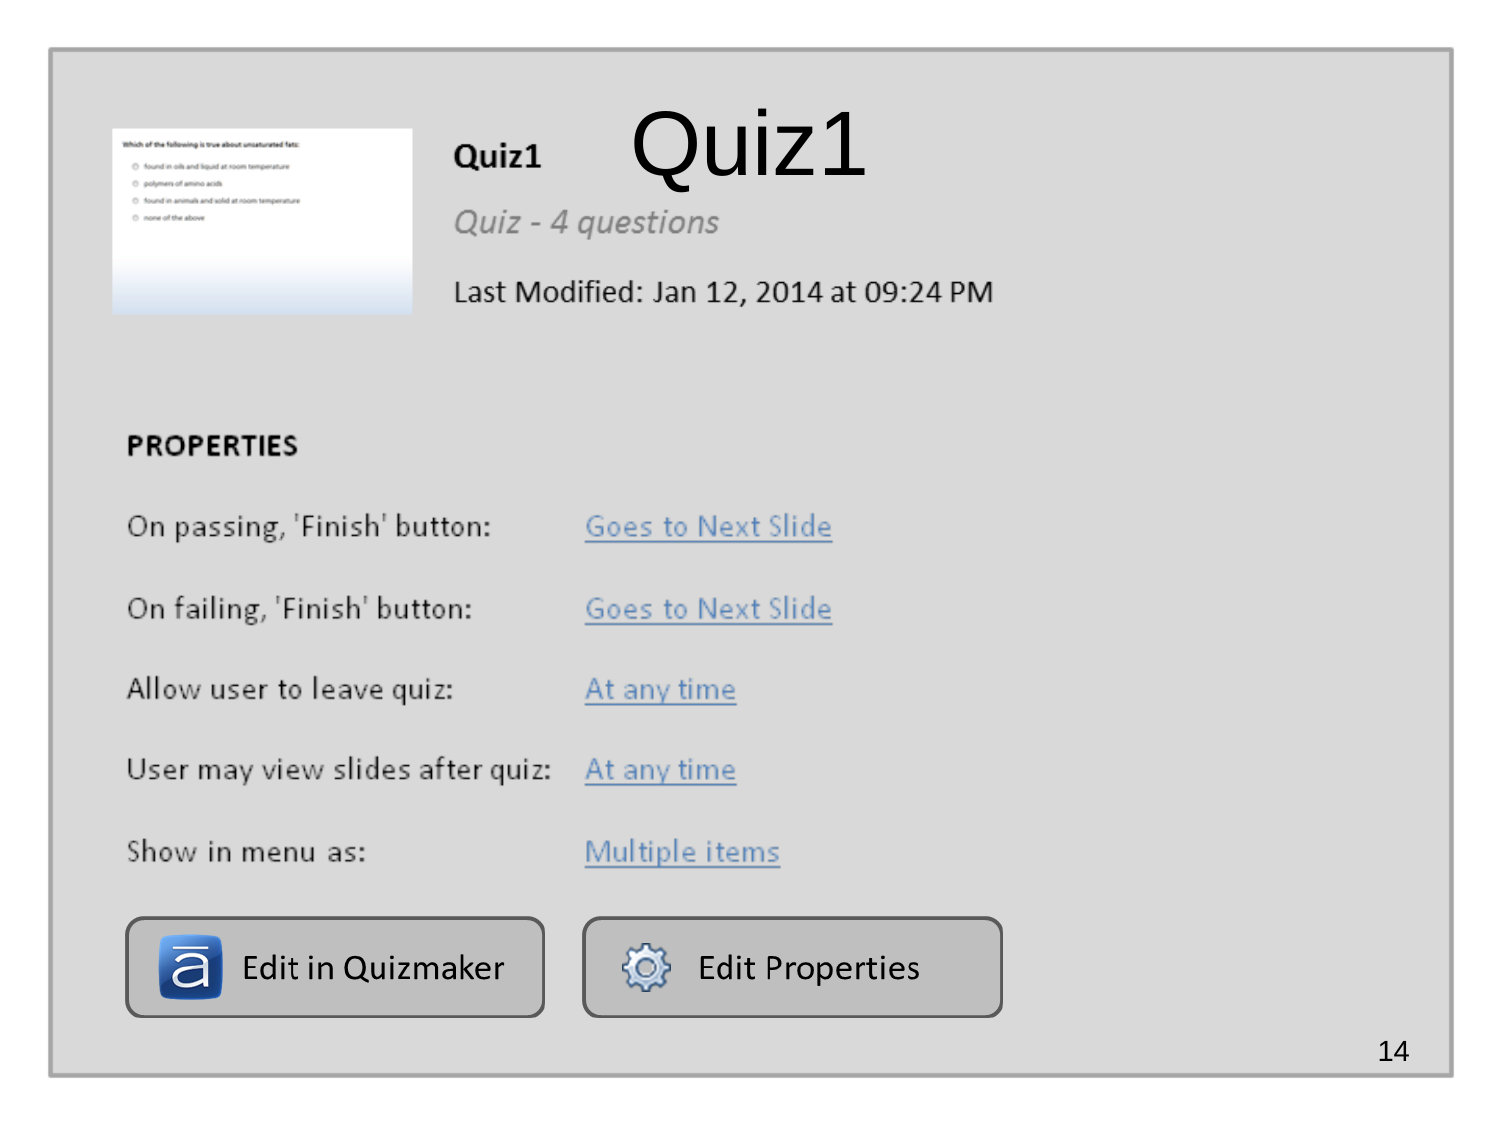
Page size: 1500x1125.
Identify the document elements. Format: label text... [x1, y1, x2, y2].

picture [0, 0, 1500, 1125]
title Quiz1 [75, 45, 1425, 233]
slide_number 14 [1074, 1024, 1426, 1103]
